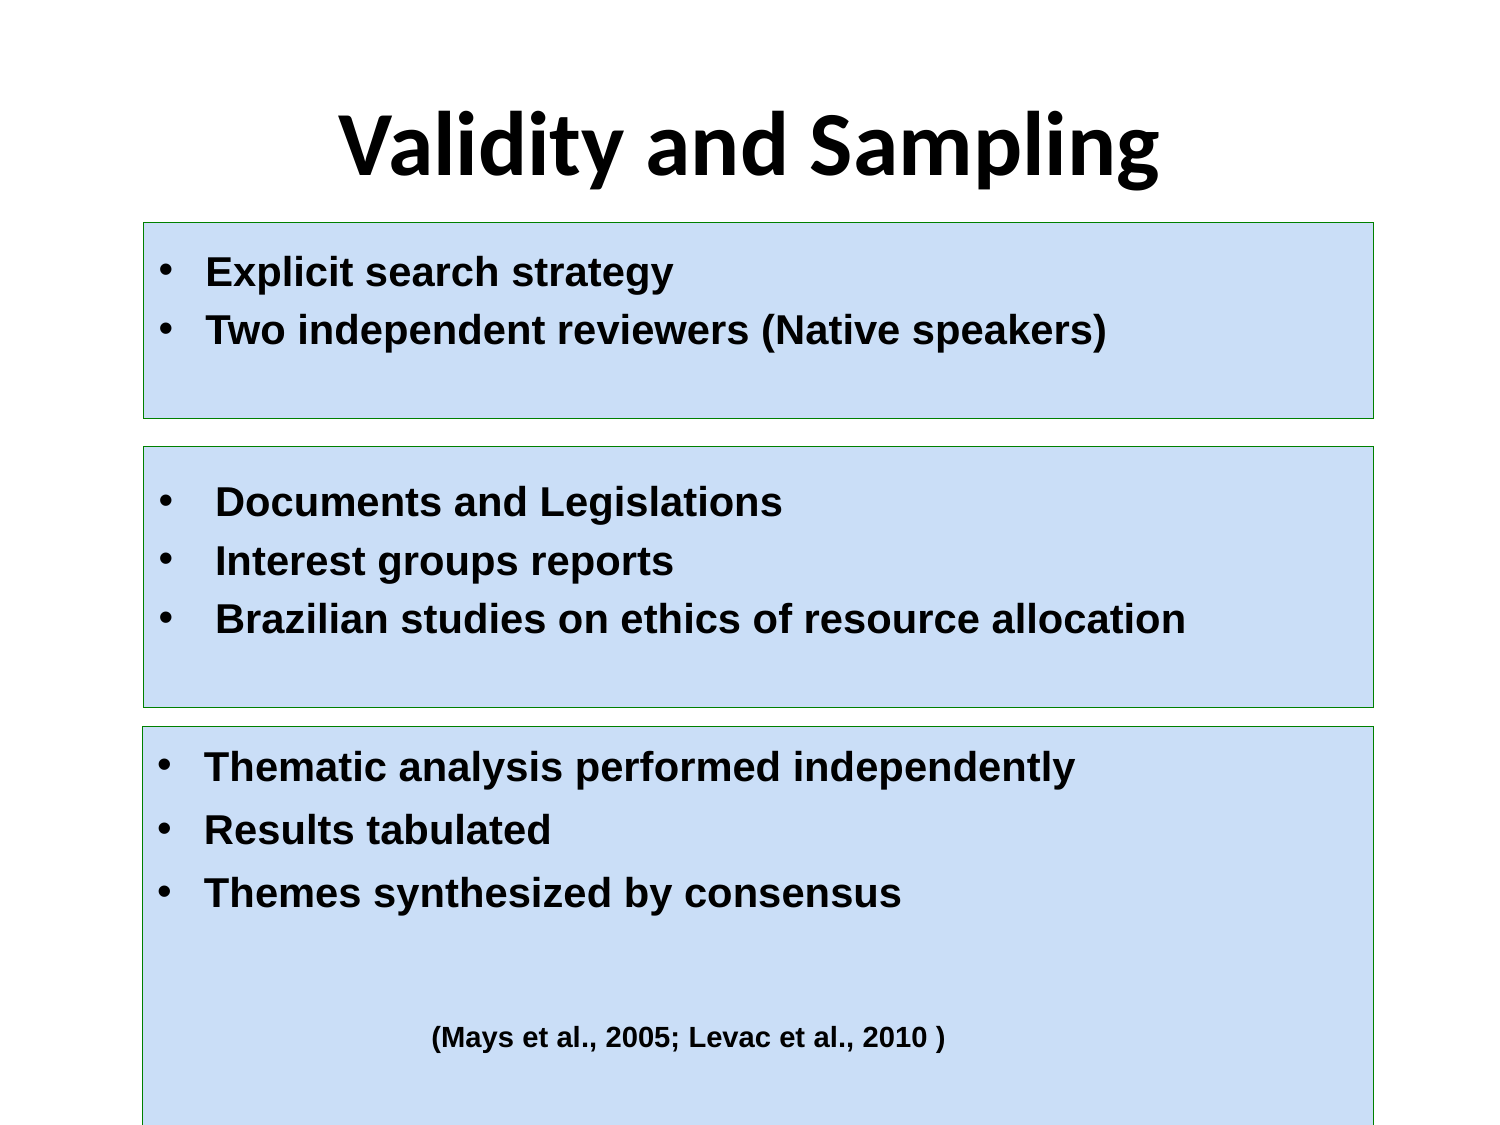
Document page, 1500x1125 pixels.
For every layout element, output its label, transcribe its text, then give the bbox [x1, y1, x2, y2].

text_box (Mays et al., 2005; Levac et al., 2010 ) [416, 1007, 968, 1061]
list Documents and Legislations Interest groups reports Brazilian studies on ethics of resource allocation [143, 446, 1374, 708]
list Thematic analysis performed independently Results tabulated Themes synthesized by consensus [142, 726, 1374, 1125]
list Explicit search strategy Two independent reviewers (Native speakers) [143, 222, 1374, 419]
title Validity and Sampling [75, 45, 1425, 233]
